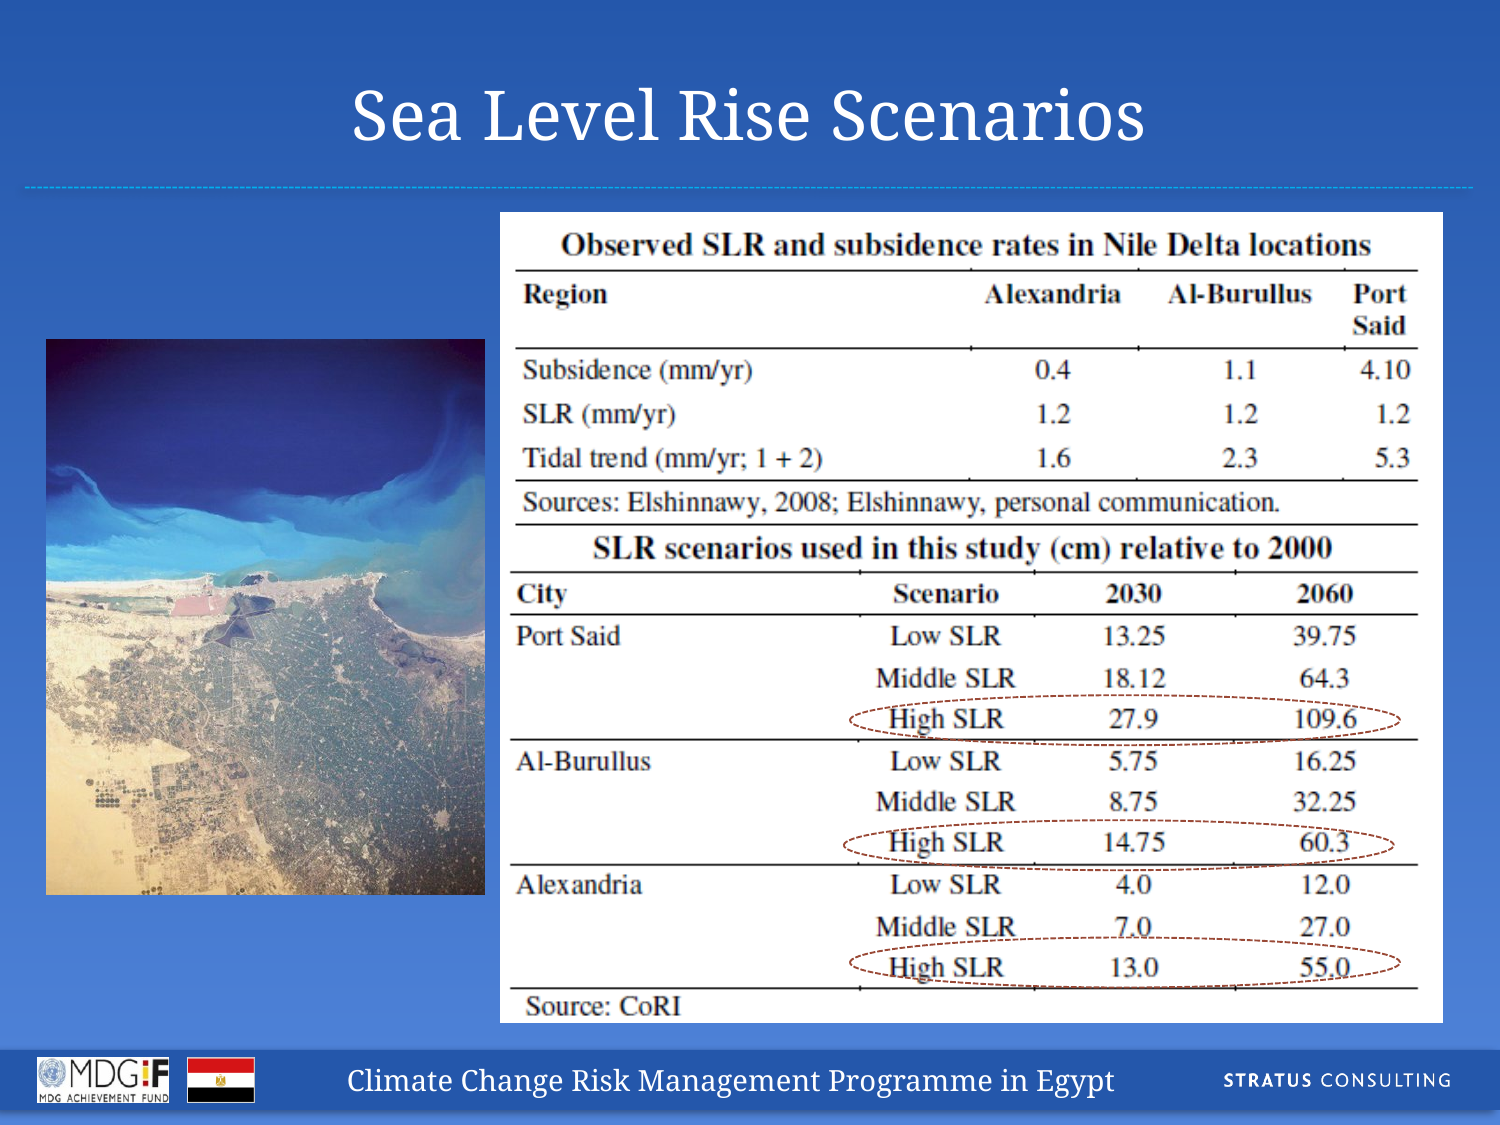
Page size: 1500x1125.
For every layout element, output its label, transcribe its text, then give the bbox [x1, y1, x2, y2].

picture [37, 1057, 169, 1103]
picture [499, 212, 1443, 1023]
title Sea Level Rise Scenarios [49, 37, 1450, 162]
picture [46, 339, 485, 896]
picture [1224, 1073, 1450, 1087]
picture [187, 1057, 255, 1103]
